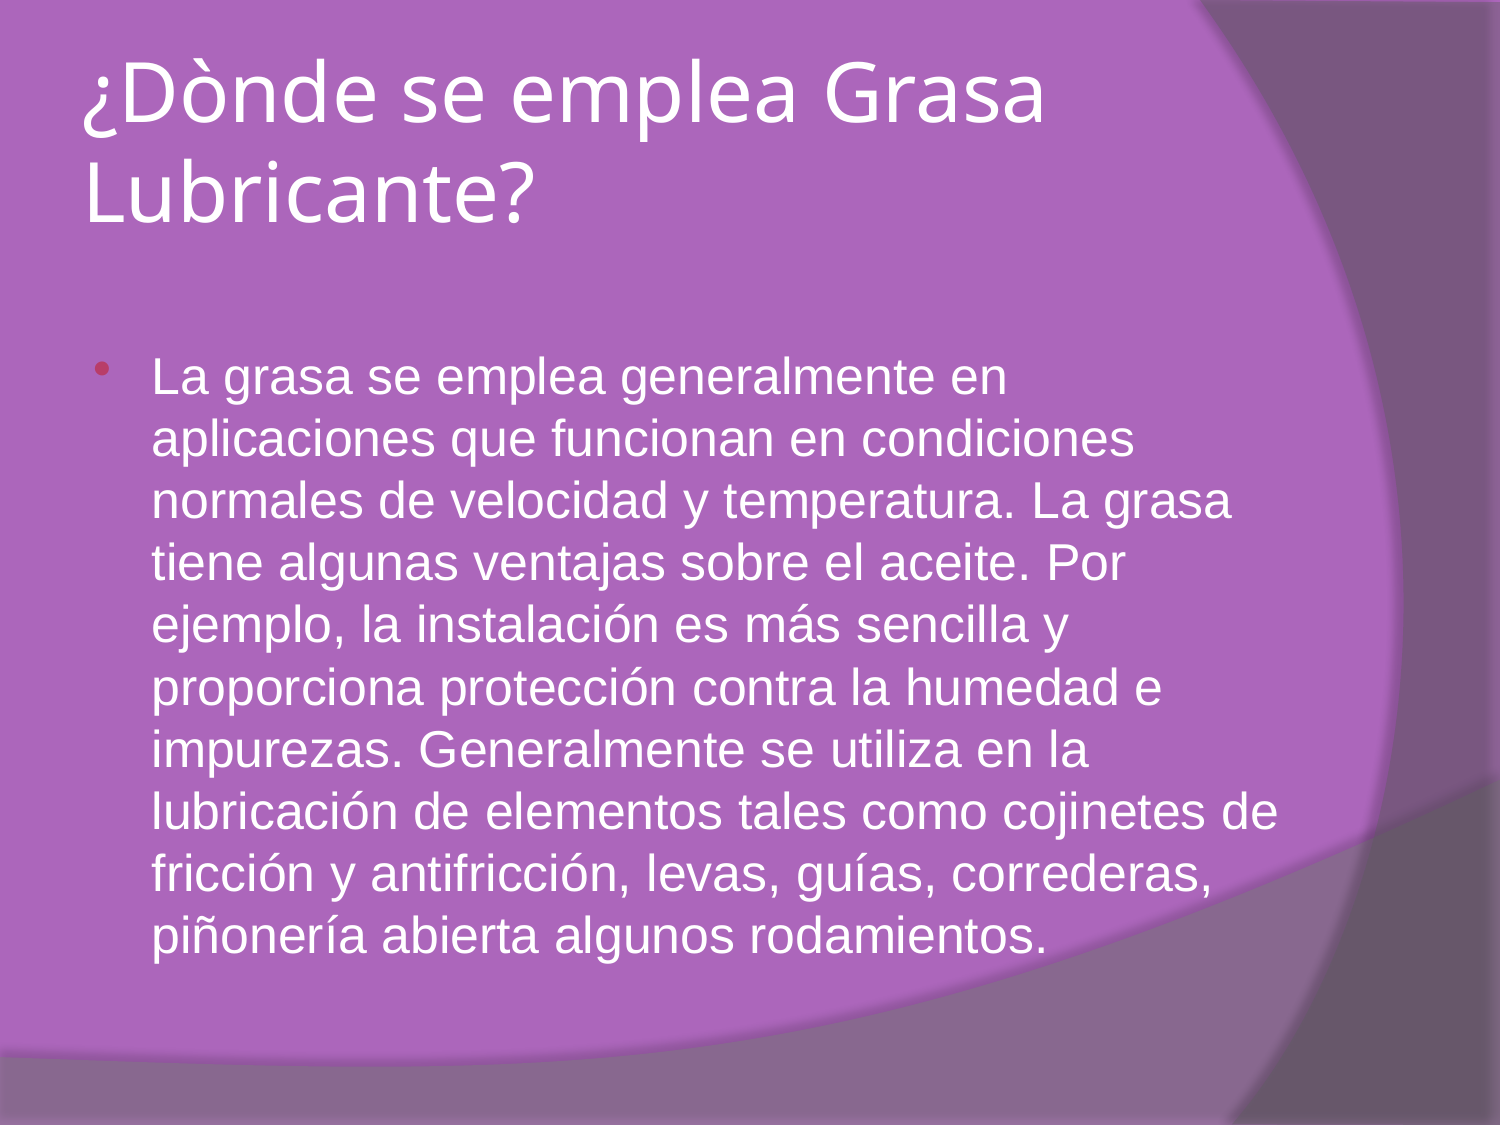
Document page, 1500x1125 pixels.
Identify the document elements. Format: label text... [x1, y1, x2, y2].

list La grasa se emplea generalmente en aplicaciones que funcionan en condiciones normales de velocidad y temperatura. La grasa tiene algunas ventajas sobre el aceite. Por ejemplo, la instalación es más sencilla y proporciona protección contra la humedad e impurezas. Generalmente se utiliza en la lubricación de elementos tales como cojinetes de fricción y antifricción, levas, guías, correderas, piñonería abierta algunos rodamientos. [75, 262, 1300, 1005]
title ¿Dònde se emplea Grasa Lubricante? [75, 45, 1430, 233]
